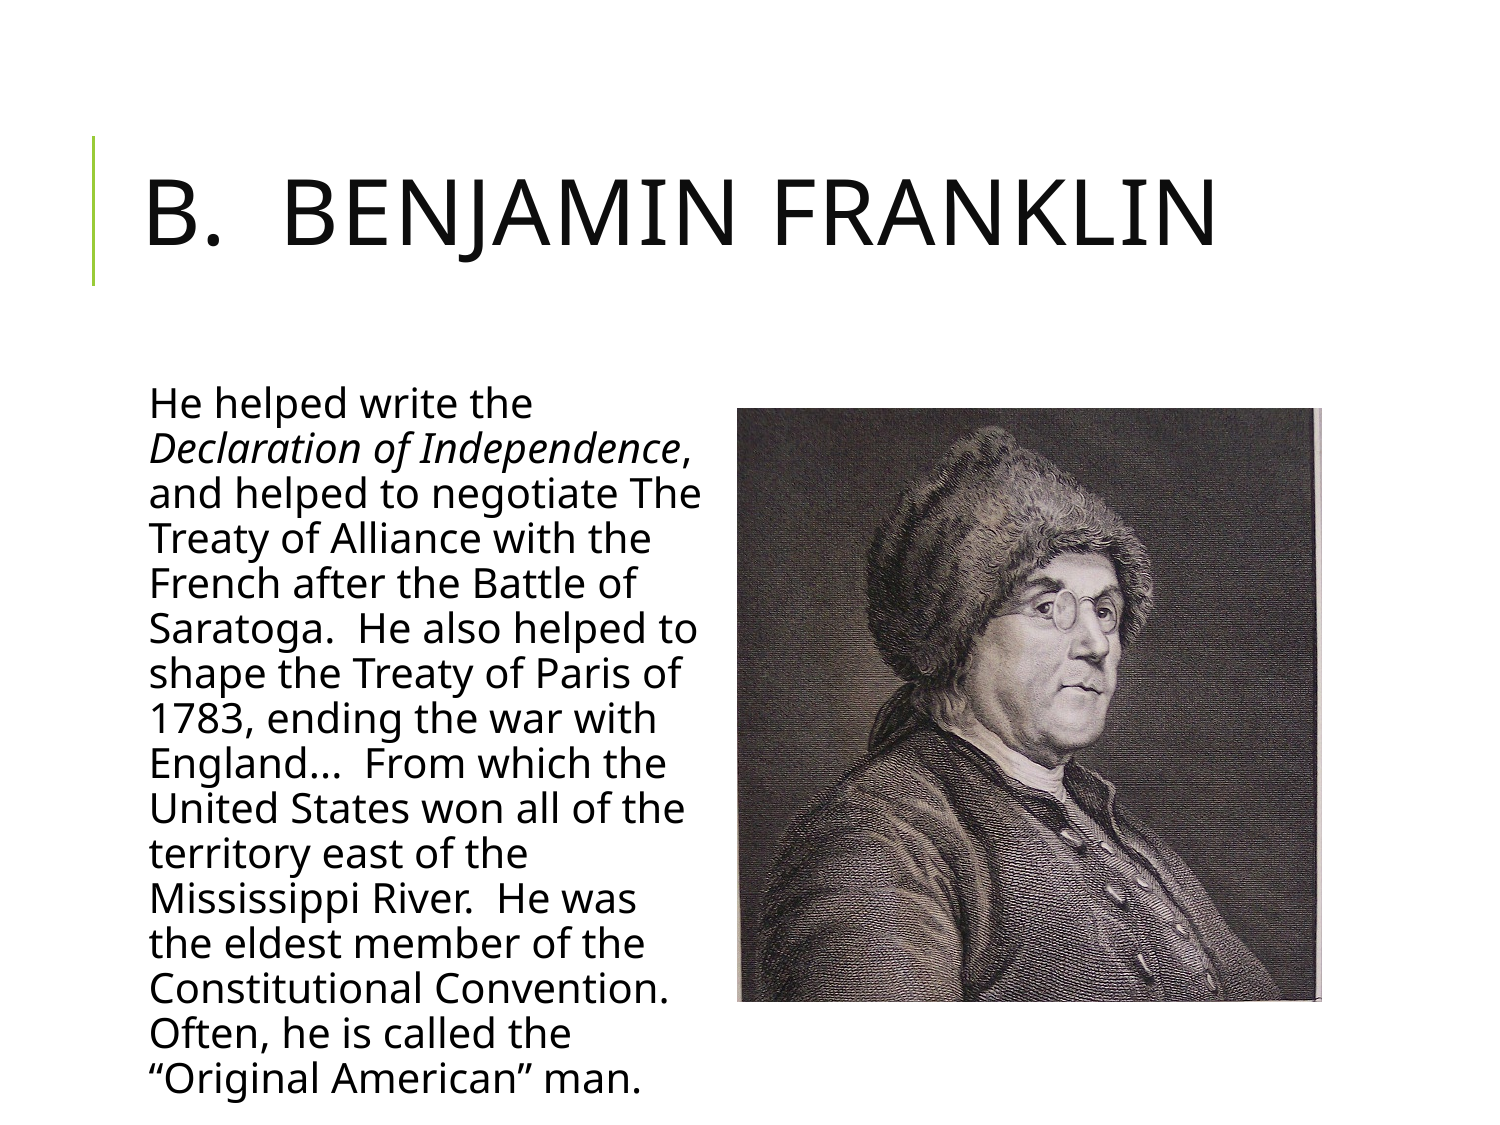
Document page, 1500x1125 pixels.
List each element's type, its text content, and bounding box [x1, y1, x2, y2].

list He helped write the Declaration of Independence, and helped to negotiate The Treaty of Alliance with the French after the Battle of Saratoga. He also helped to shape the Treaty of Paris of 1783, ending the war with England... From which the United States won all of the territory east of the Mississippi River. He was the eldest member of the Constitutional Convention. Often, he is called the “Original American” man. [126, 375, 711, 1035]
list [736, 407, 1323, 1002]
title b. Benjamin Franklin [126, 96, 1322, 342]
